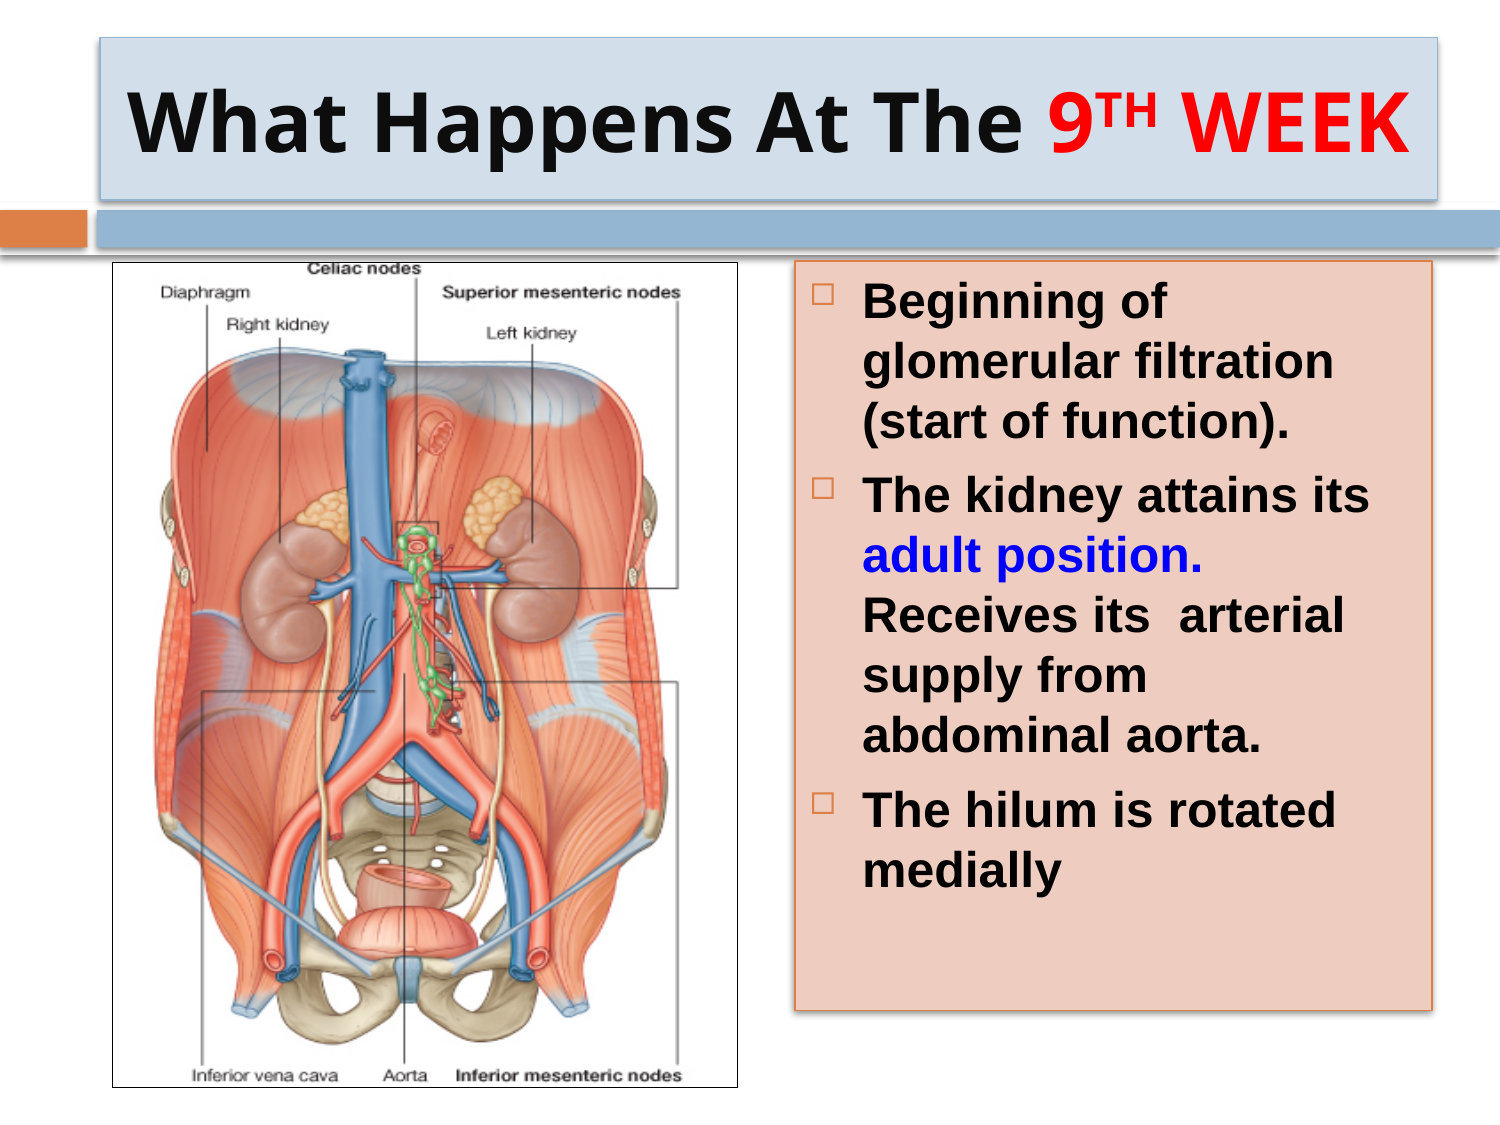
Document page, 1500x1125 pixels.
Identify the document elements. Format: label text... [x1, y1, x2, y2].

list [112, 262, 738, 1088]
title What Happens At The 9TH WEEK [99, 37, 1438, 201]
list Beginning of glomerular filtration (start of function). The kidney attains its adult position. Receives its arterial supply from abdominal aorta. The hilum is rotated medially [794, 260, 1433, 1011]
